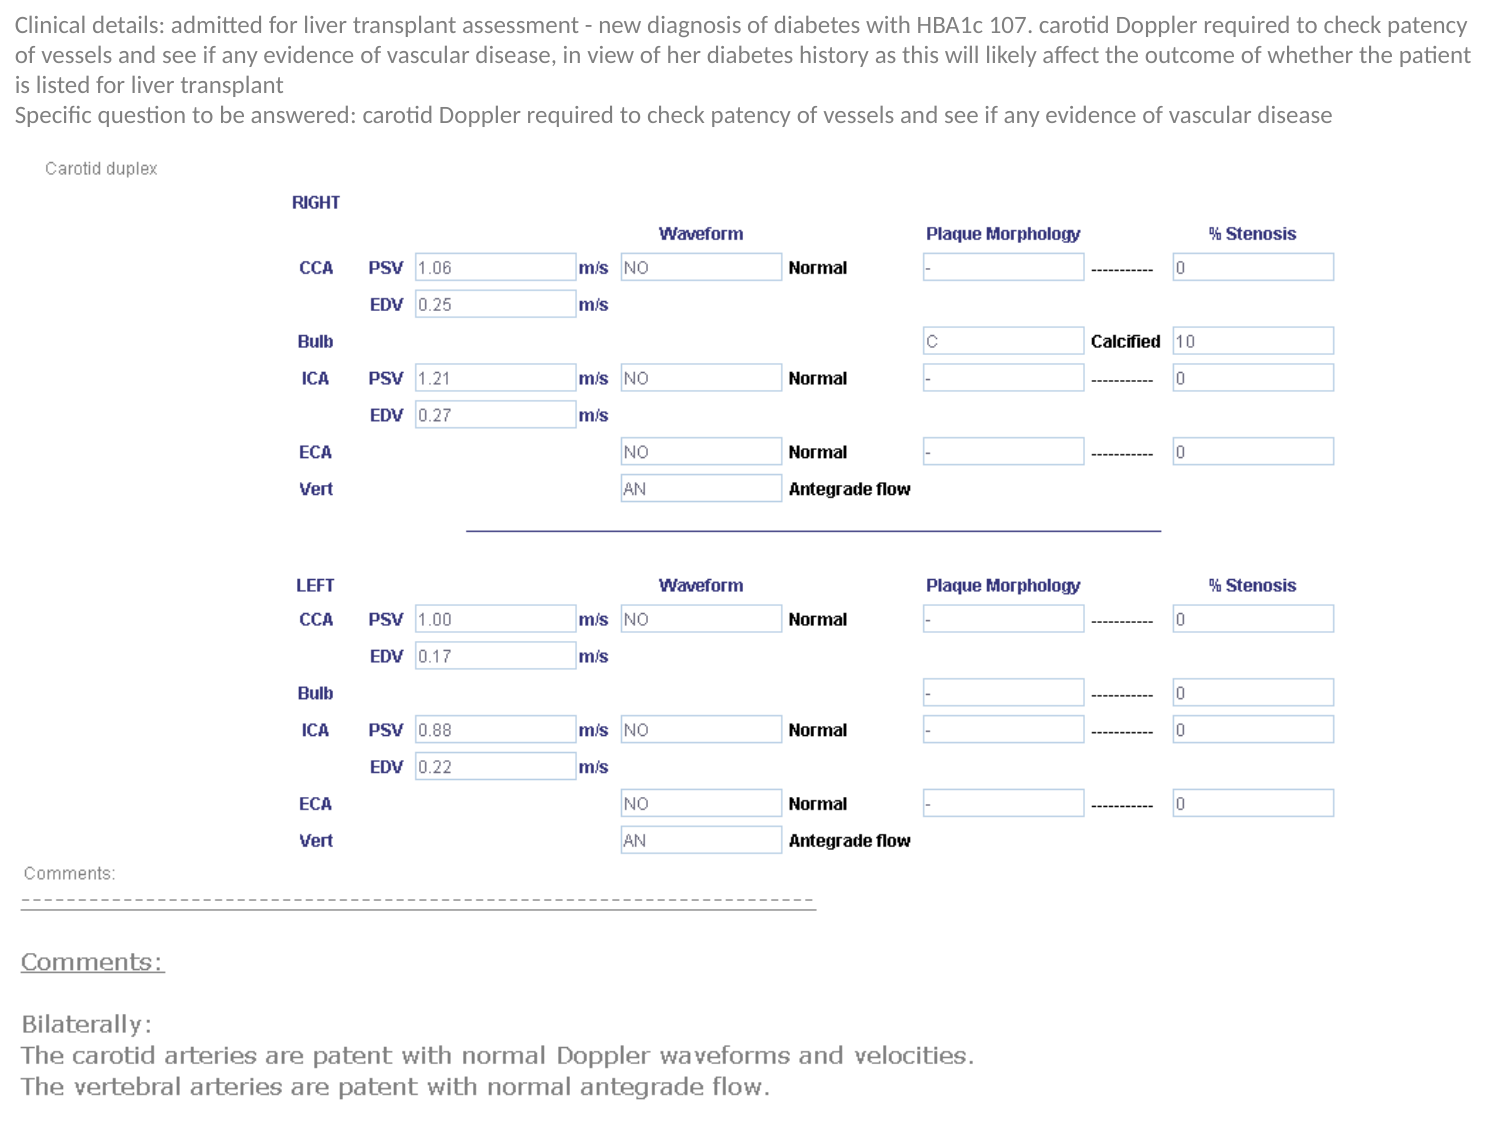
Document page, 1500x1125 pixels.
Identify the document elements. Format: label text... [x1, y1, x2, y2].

picture [18, 155, 1346, 1108]
text_box Clinical details: admitted for liver transplant assessment - new diagnosis of diabetes with HBA1c 107. carotid Doppler required to check patency of vessels and see if any evidence of vascular disease, in view of her diabetes history as this will likely affect the outcome of whether the patient is listed for liver transplant Specific question to be answered: carotid Doppler required to check patency of vessels and see if any evidence of vascular disease [0, 1, 1500, 136]
